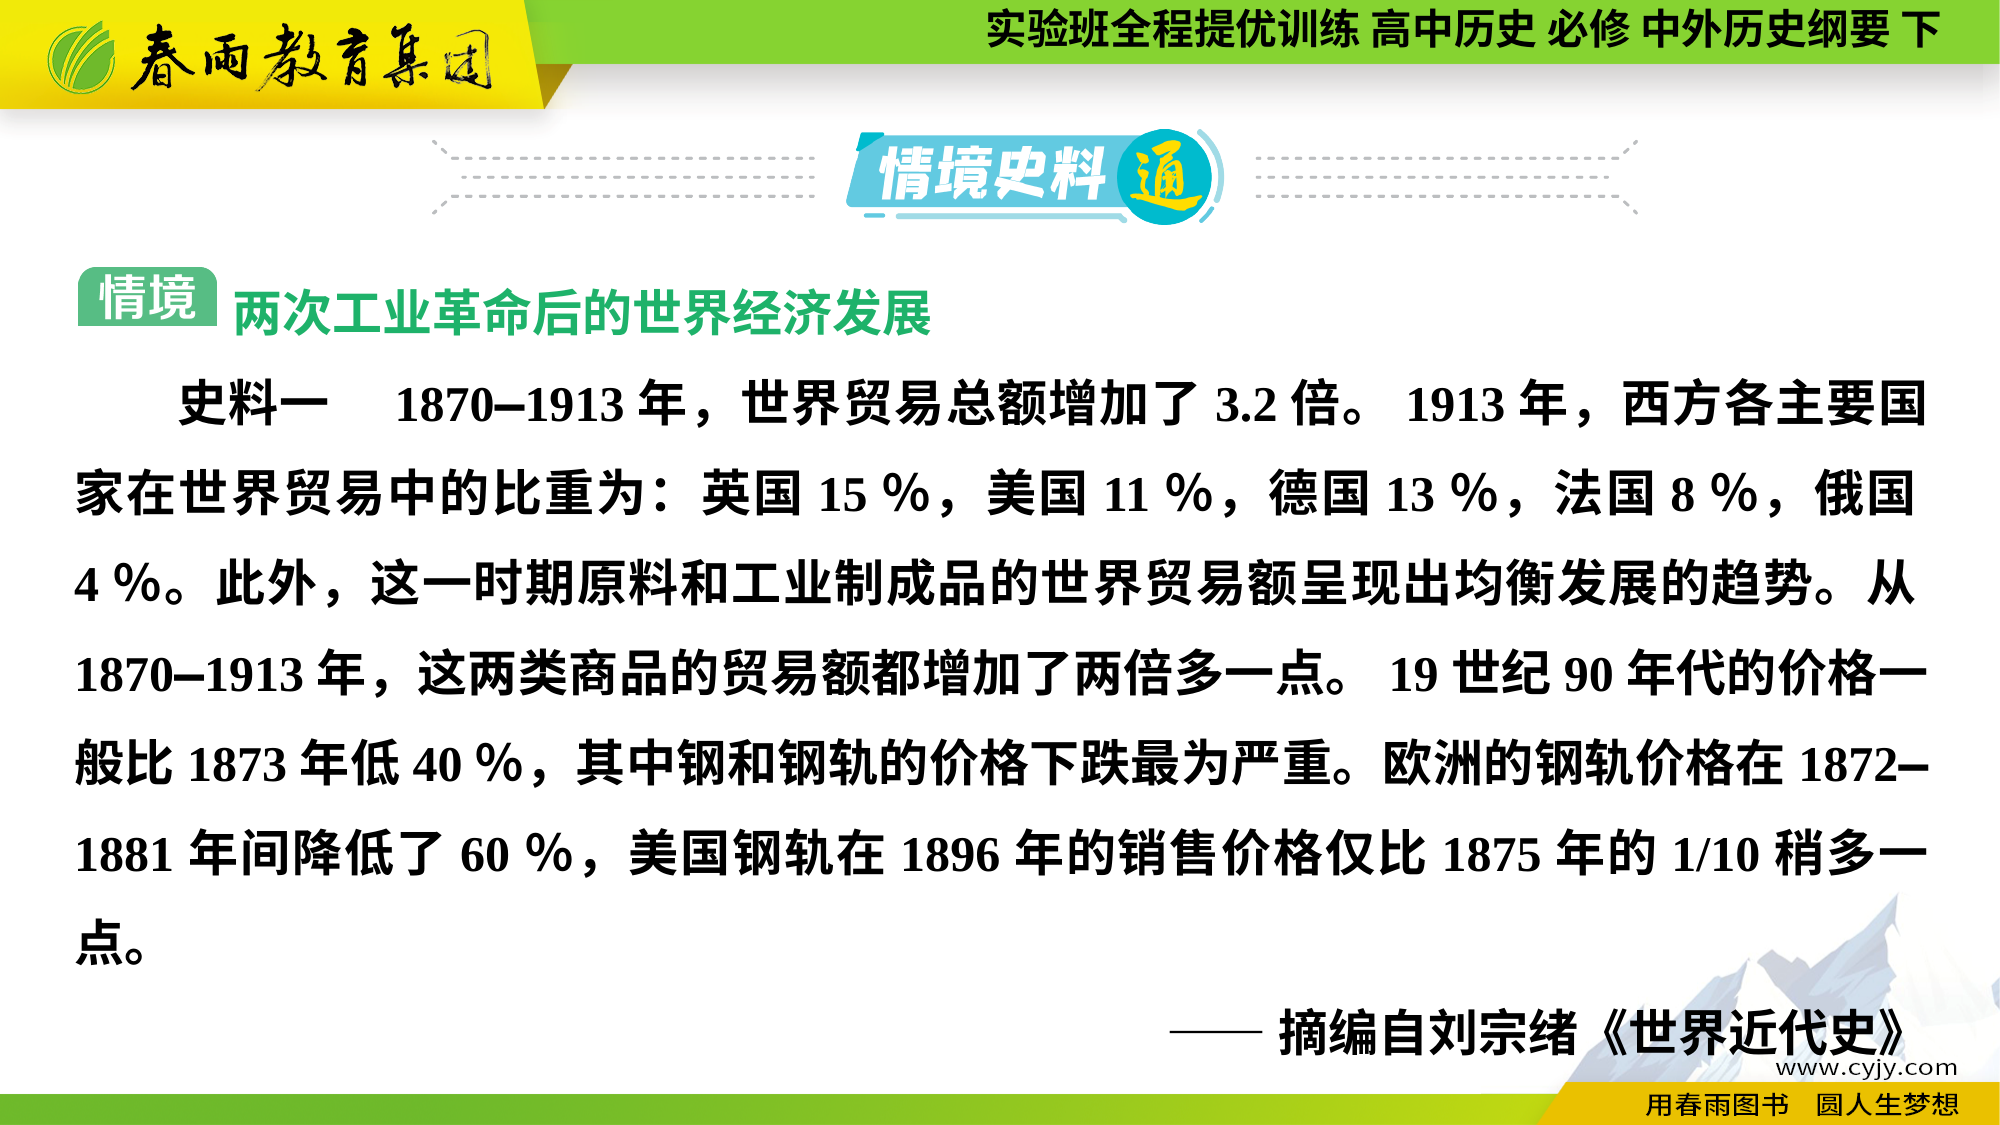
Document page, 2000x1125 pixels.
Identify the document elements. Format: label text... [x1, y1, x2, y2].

picture [0, 0, 2000, 1125]
list 两次工业革命后的世界经济发展 史料一 1870—1913年，世界贸易总额增加了3.2倍。1913年，西方各主要国家在世界贸易中的比重为：英国15％，美国11％，德国13％，法国8％，俄国4％。此外，这一时期原料和工业制成品的世界贸易额呈现出均衡发展的趋势。从1870—1913年，这两类商品的贸易额都增加了两倍多一点。19世纪90年代的价格一般比1873年低40％，其中钢和钢轨的价格下跌最为严重。欧洲的钢轨价格在1872—1881年间降低了60％，美国钢轨在1896年的销售价格仅比1875年的1/10稍多一点。 ——摘编自刘宗绪《世界近代史》 [59, 243, 1944, 975]
